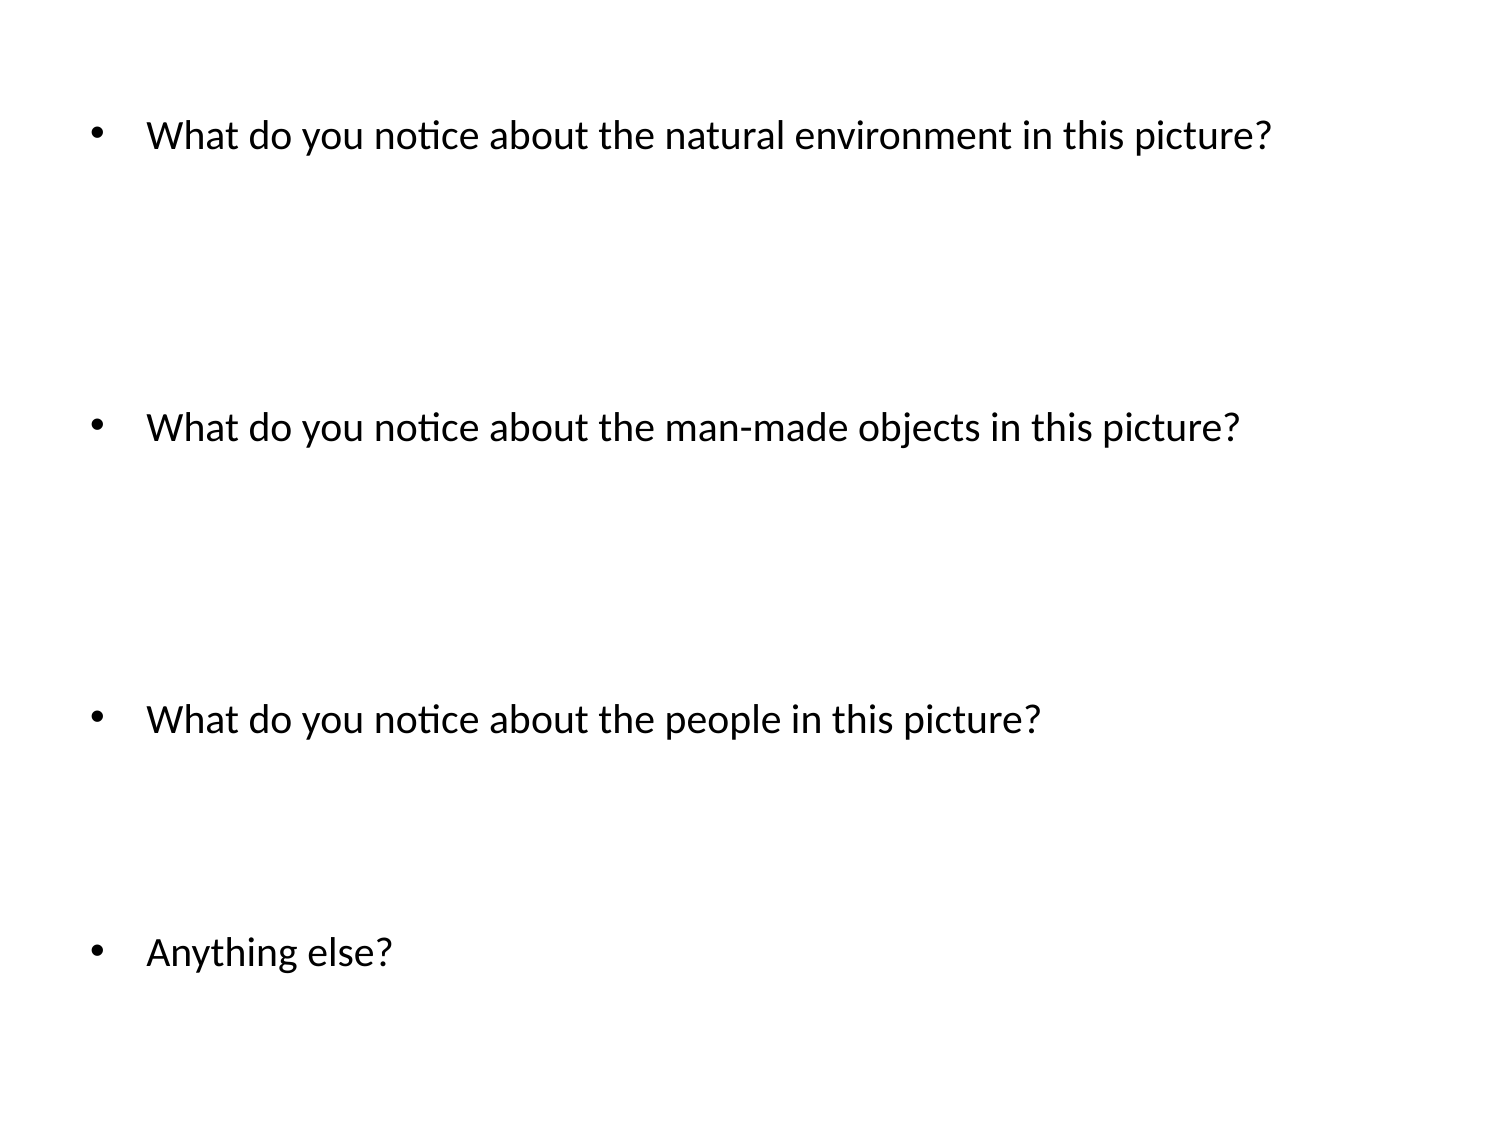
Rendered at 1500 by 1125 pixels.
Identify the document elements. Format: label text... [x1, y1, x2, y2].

list What do you notice about the natural environment in this picture? What do you notice about the man-made objects in this picture? What do you notice about the people in this picture? Anything else? [75, 99, 1425, 1038]
